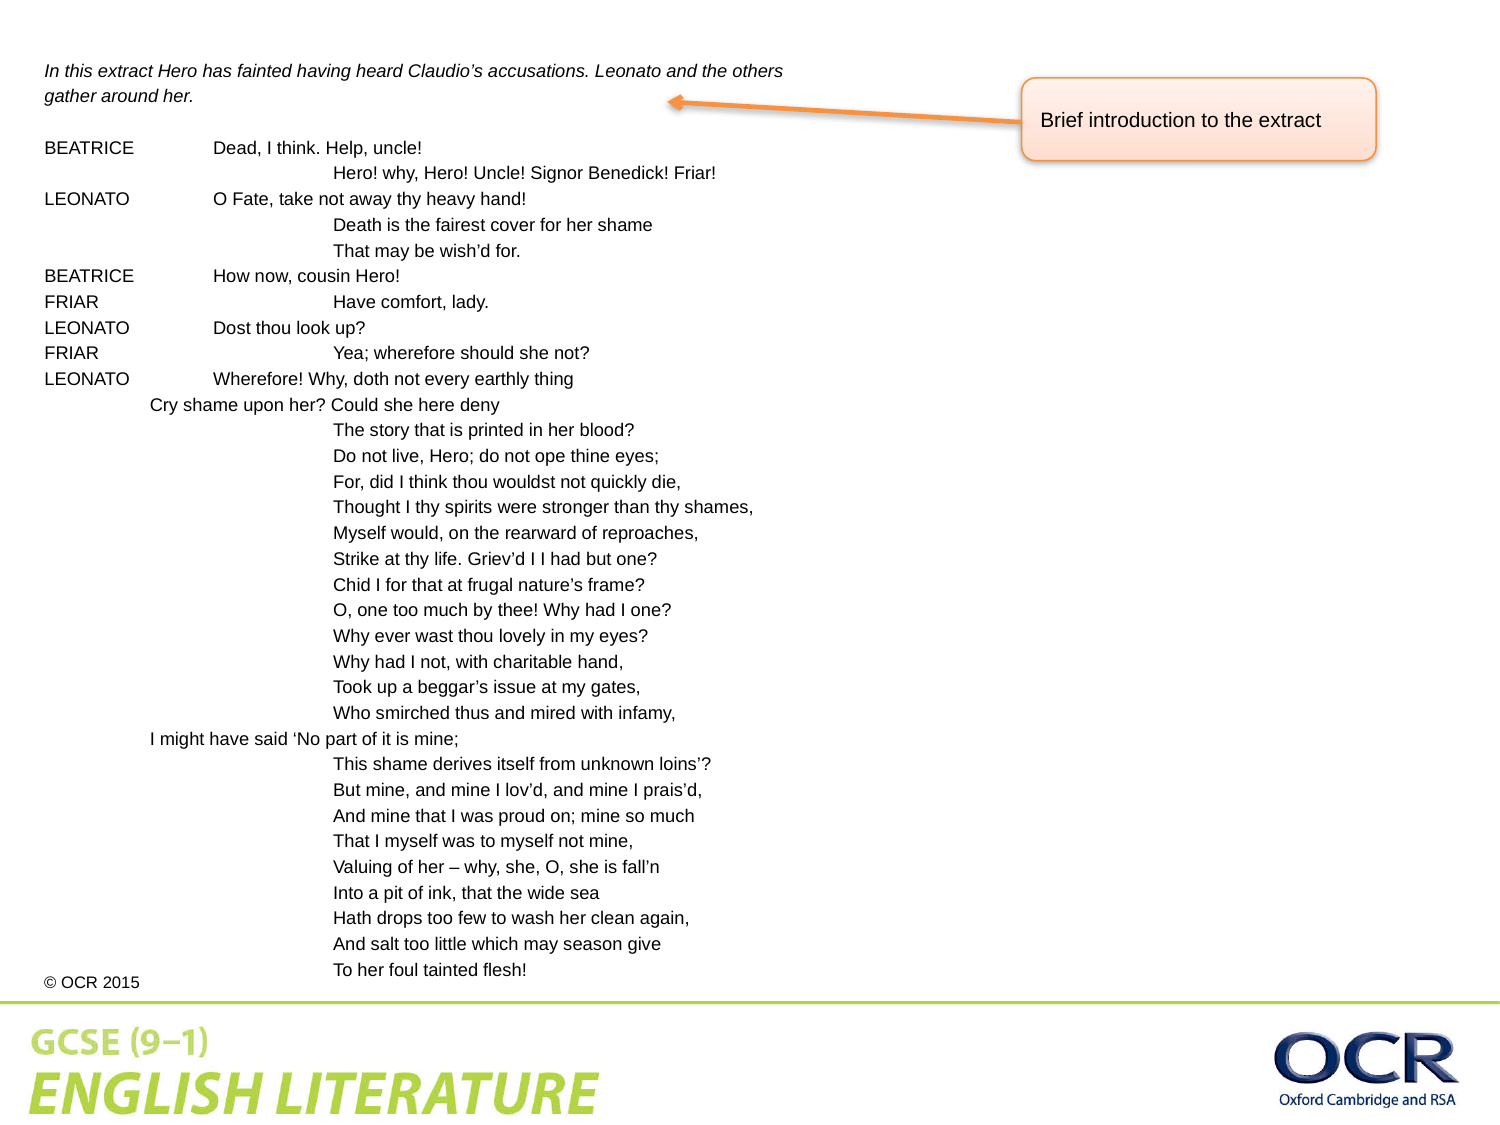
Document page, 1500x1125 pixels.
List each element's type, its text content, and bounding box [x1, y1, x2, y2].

text_box Brief introduction to the extract [1020, 77, 1377, 162]
picture [0, 1001, 1500, 1125]
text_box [667, 101, 1022, 123]
list In this extract Hero has fainted having heard Claudio’s accusations. Leonato and the others gather around her. BEATRICE Dead, I think. Help, uncle! Hero! why, Hero! Uncle! Signor Benedick! Friar! LEONATO O Fate, take not away thy heavy hand! Death is the fairest cover for her shame That may be wish’d for. BEATRICE How now, cousin Hero! FRIAR Have comfort, lady. LEONATO Dost thou look up? FRIAR Yea; wherefore should she not? LEONATO Wherefore! Why, doth not every earthly thing Cry shame upon her? Could she here deny The story that is printed in her blood? Do not live, Hero; do not ope thine eyes; For, did I think thou wouldst not quickly die, Thought I thy spirits were stronger than thy shames, Myself would, on the rearward of reproaches, Strike at thy life. Griev’d I I had but one? Chid I for that at frugal nature’s frame? O, one too much by thee! Why had I one? Why ever wast thou lovely in my eyes? Why had I not, with charitable hand, Took up a beggar’s issue at my gates, Who smirched thus and mired with infamy, I might have said ‘No part of it is mine; This shame derives itself from unknown loins’? But mine, and mine I lov’d, and mine I prais’d, And mine that I was proud on; mine so much That I myself was to myself not mine, Valuing of her – why, she, O, she is fall’n Into a pit of ink, that the wide sea Hath drops too few to wash her clean again, And salt too little which may season give To her foul tainted flesh! [29, 0, 1390, 993]
